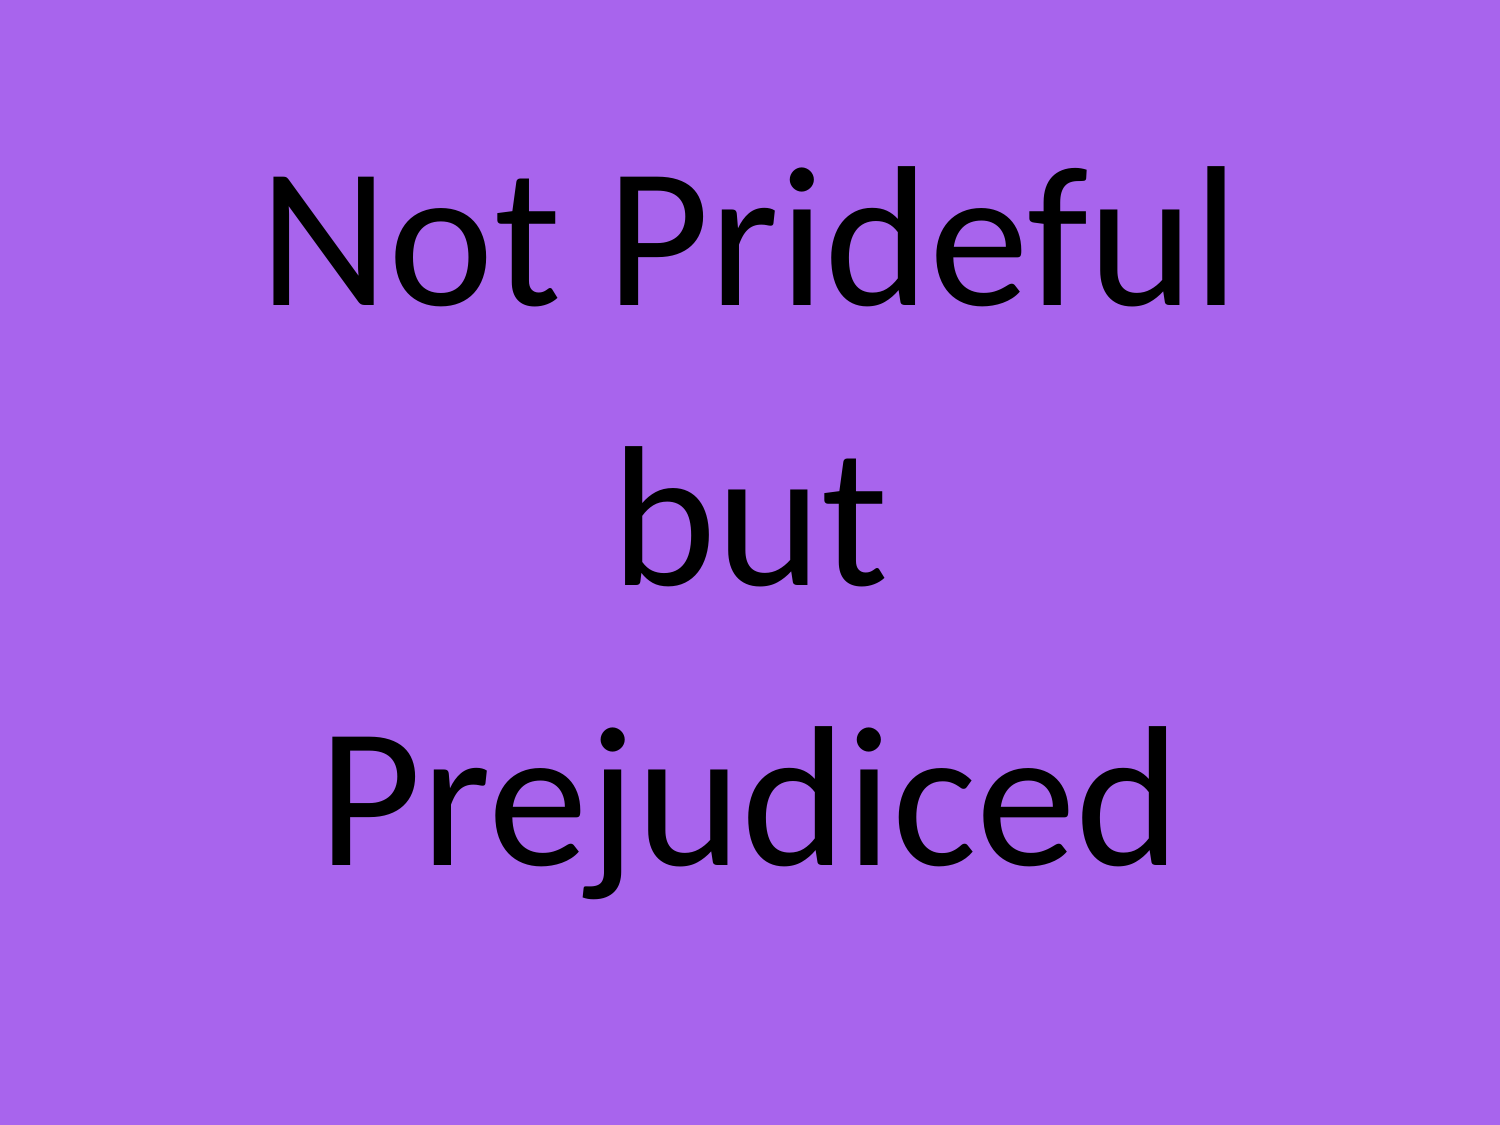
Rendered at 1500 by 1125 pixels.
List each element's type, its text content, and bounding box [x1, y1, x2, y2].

list Not Prideful but Prejudiced [75, 98, 1425, 1005]
